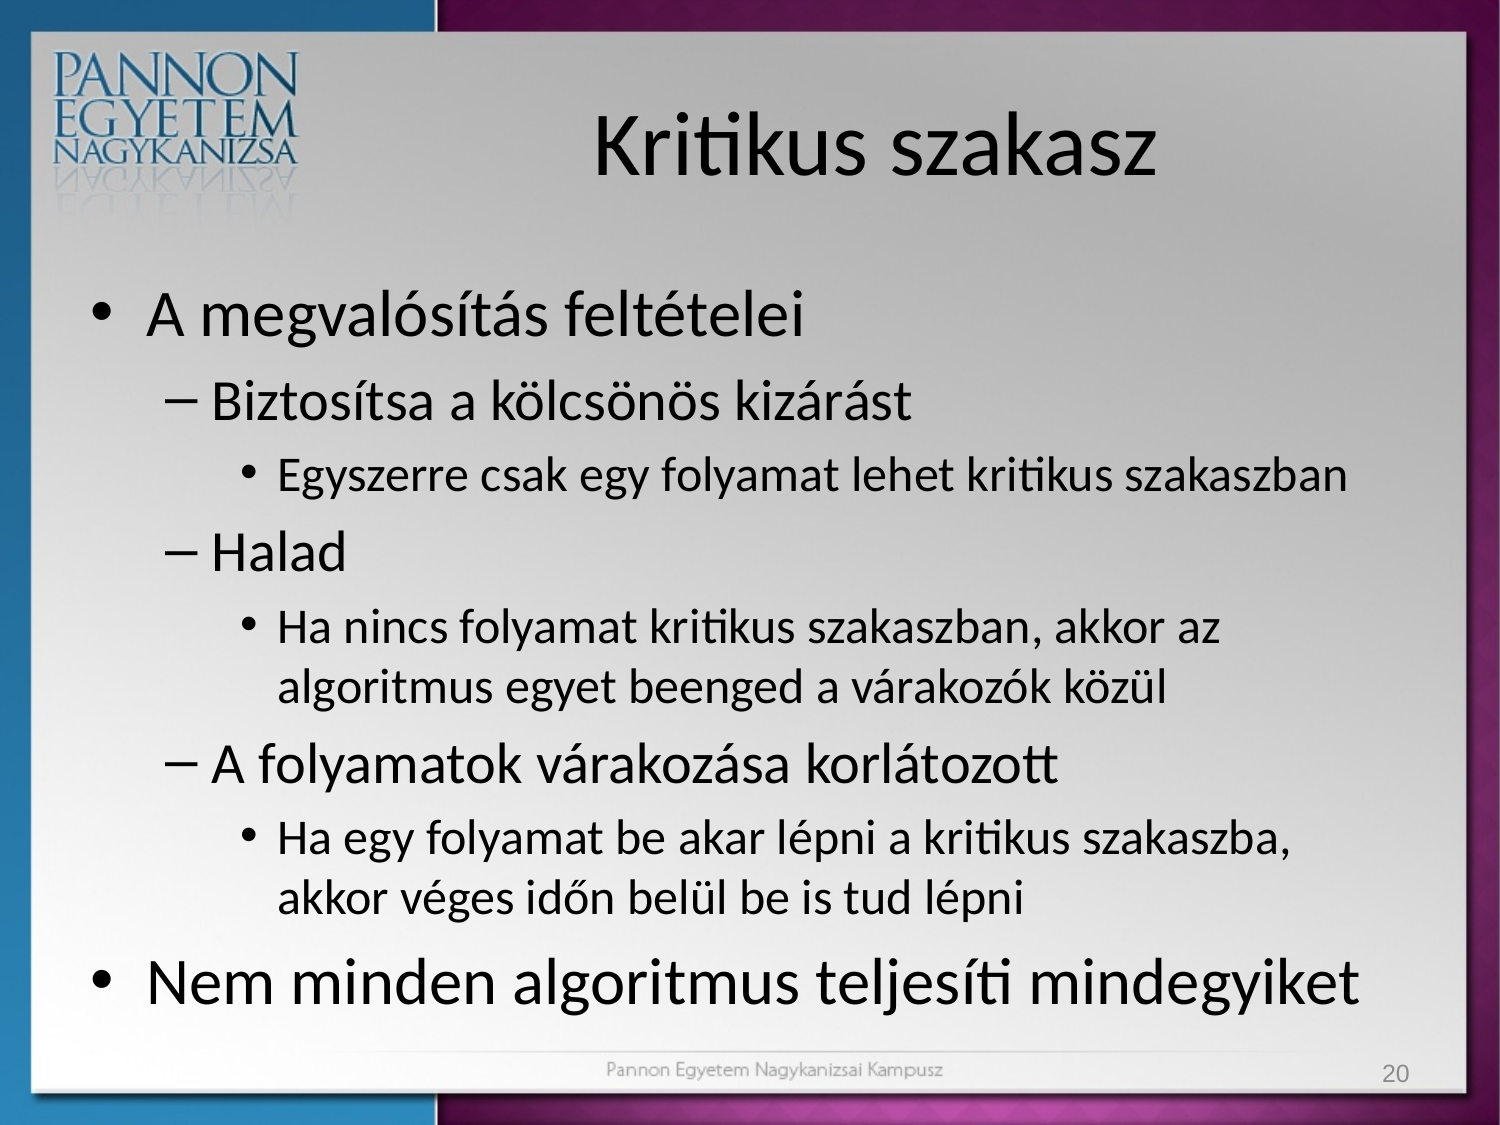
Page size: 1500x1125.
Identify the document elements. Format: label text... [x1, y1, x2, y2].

slide_number 20 [1074, 1042, 1425, 1103]
picture [0, 0, 1500, 1125]
list A megvalósítás feltételei Biztosítsa a kölcsönös kizárást Egyszerre csak egy folyamat lehet kritikus szakaszban Halad Ha nincs folyamat kritikus szakaszban, akkor az algoritmus egyet beenged a várakozók közül A folyamatok várakozása korlátozott Ha egy folyamat be akar lépni a kritikus szakaszba, akkor véges időn belül be is tud lépni Nem minden algoritmus teljesíti mindegyiket [75, 262, 1425, 1075]
title Kritikus szakasz [328, 45, 1425, 233]
